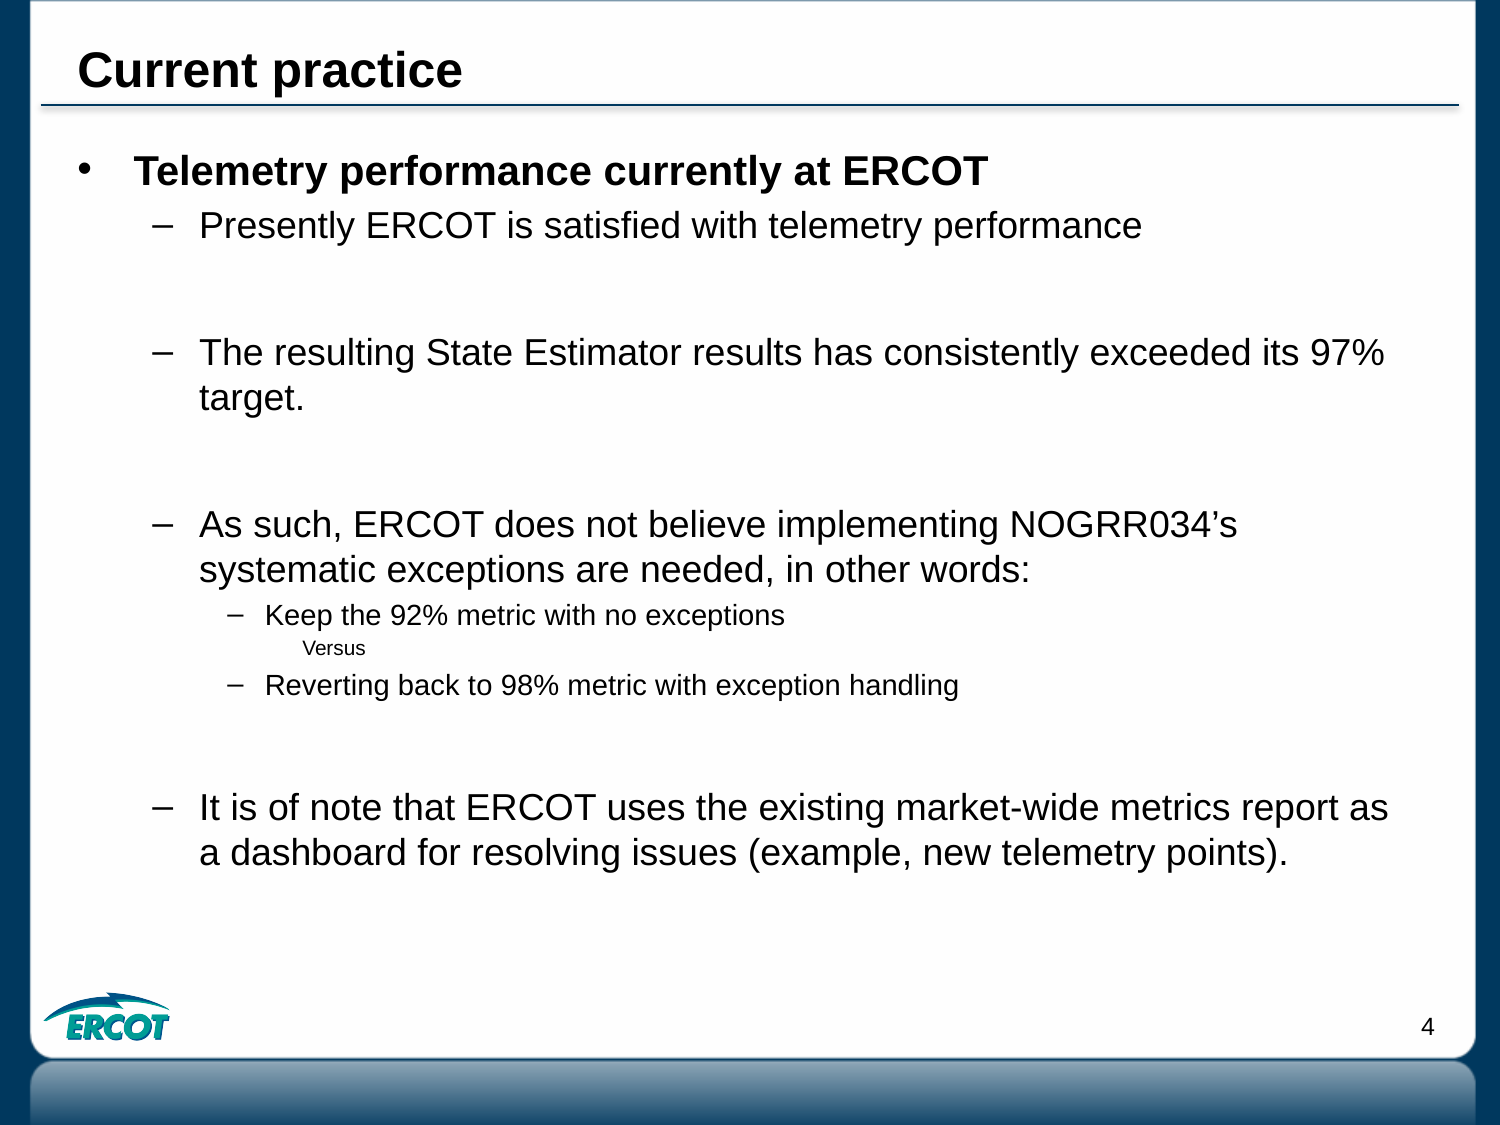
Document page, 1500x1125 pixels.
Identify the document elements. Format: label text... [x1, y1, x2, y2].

picture [0, 0, 1500, 1125]
title Current practice [62, 29, 1450, 106]
list Telemetry performance currently at ERCOT Presently ERCOT is satisfied with telemetry performance The resulting State Estimator results has consistently exceeded its 97% target. As such, ERCOT does not believe implementing NOGRR034’s systematic exceptions are needed, in other words: Keep the 92% metric with no exceptions Versus Reverting back to 98% metric with exception handling It is of note that ERCOT uses the existing market-wide metrics report as a dashboard for resolving issues (example, new telemetry points). [62, 135, 1413, 976]
